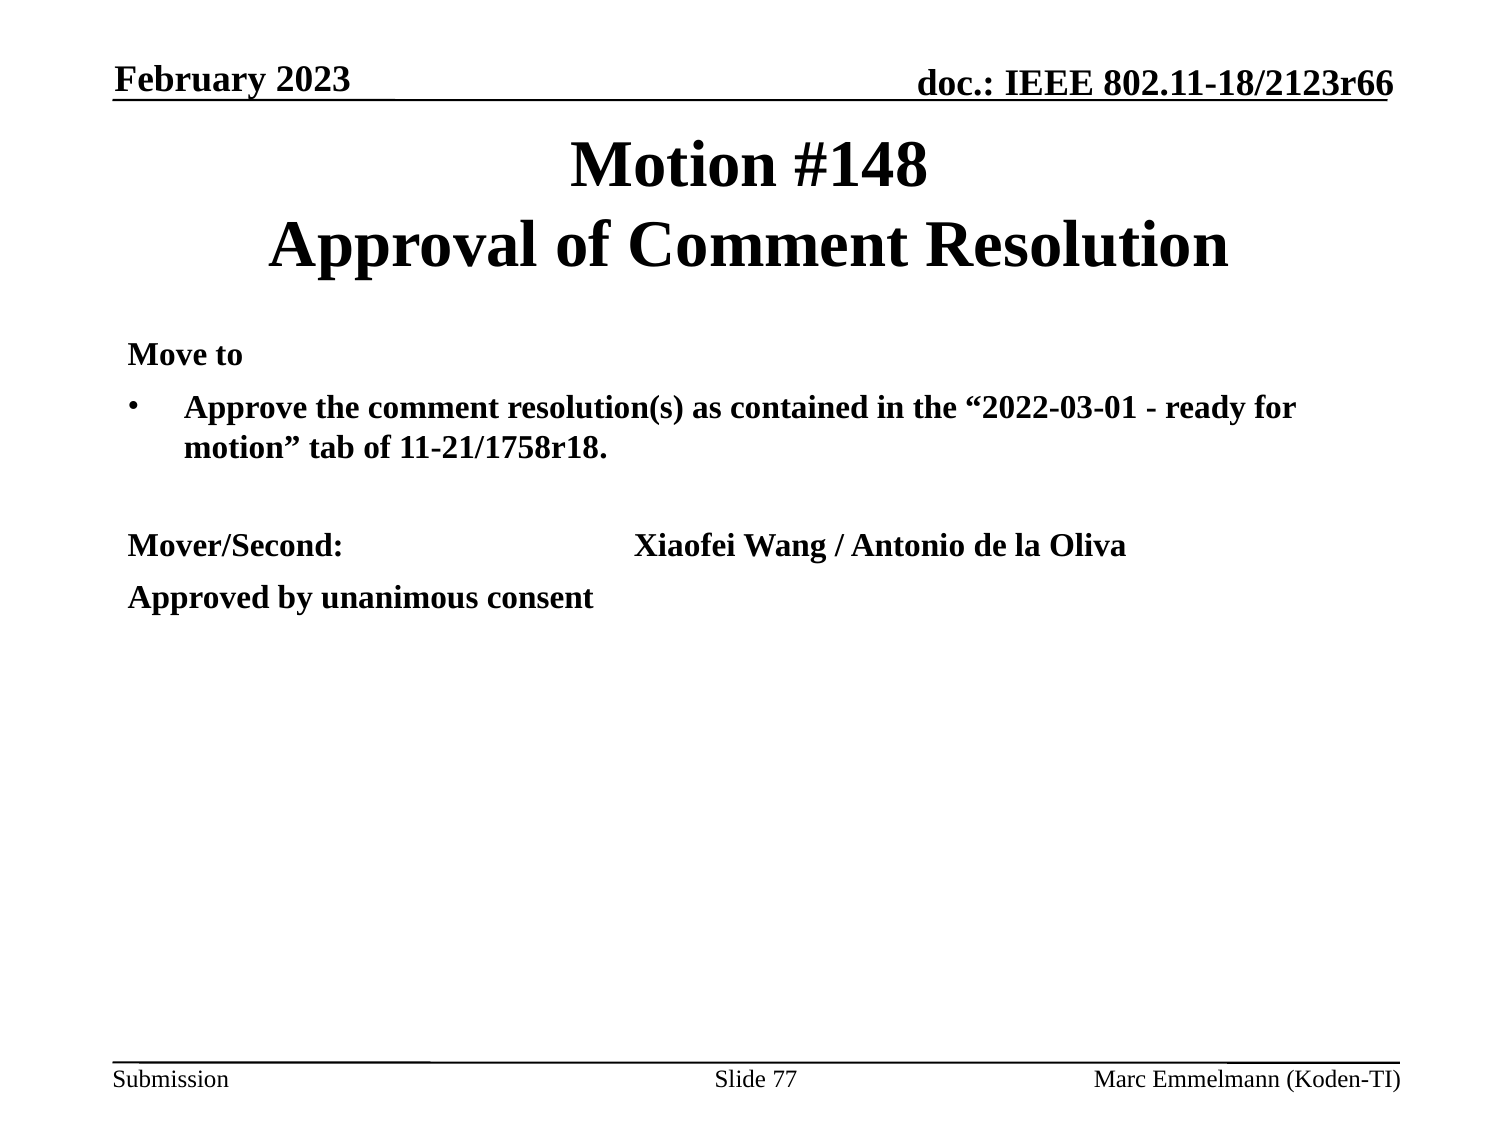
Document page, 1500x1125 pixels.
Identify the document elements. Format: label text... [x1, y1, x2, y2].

list Move to Approve the comment resolution(s) as contained in the “2022-03-01 - ready for motion” tab of 11-21/1758r18. Mover/Second: Xiaofei Wang / Antonio de la Oliva Approved by unanimous consent [112, 324, 1388, 1000]
slide_number Slide 77 [712, 1061, 800, 1123]
title Motion #148 Approval of Comment Resolution [112, 112, 1388, 288]
footer Marc Emmelmann (Koden-TI) [878, 1061, 1402, 1093]
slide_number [114, 54, 423, 100]
